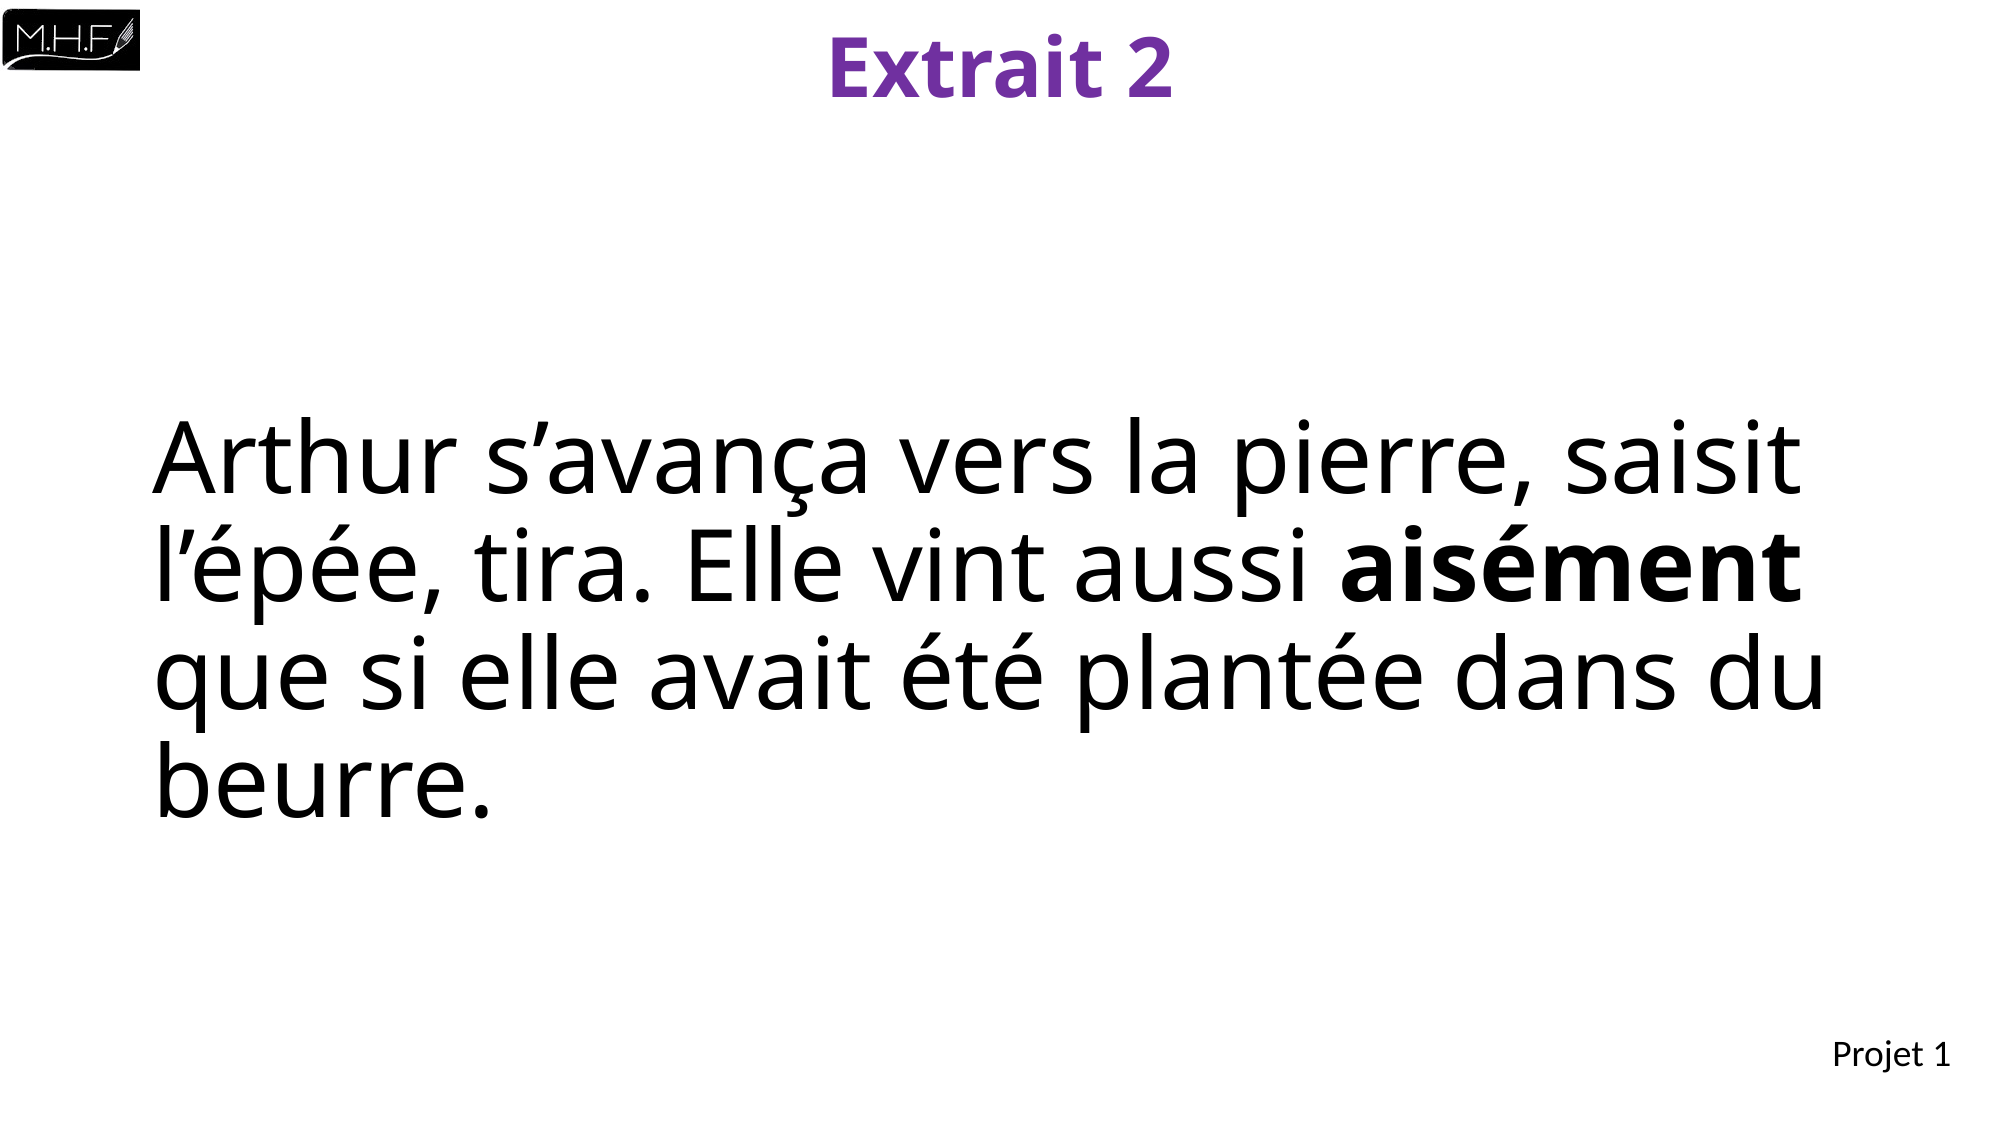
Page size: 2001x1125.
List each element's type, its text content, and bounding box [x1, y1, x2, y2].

list Arthur s’avança vers la pierre, saisit l’épée, tira. Elle vint aussi aisément que si elle avait été plantée dans du beurre. [137, 399, 1863, 1014]
picture [0, 7, 140, 74]
text_box Projet 1 [1362, 1021, 1967, 1082]
title Extrait 2 [675, 29, 1325, 112]
